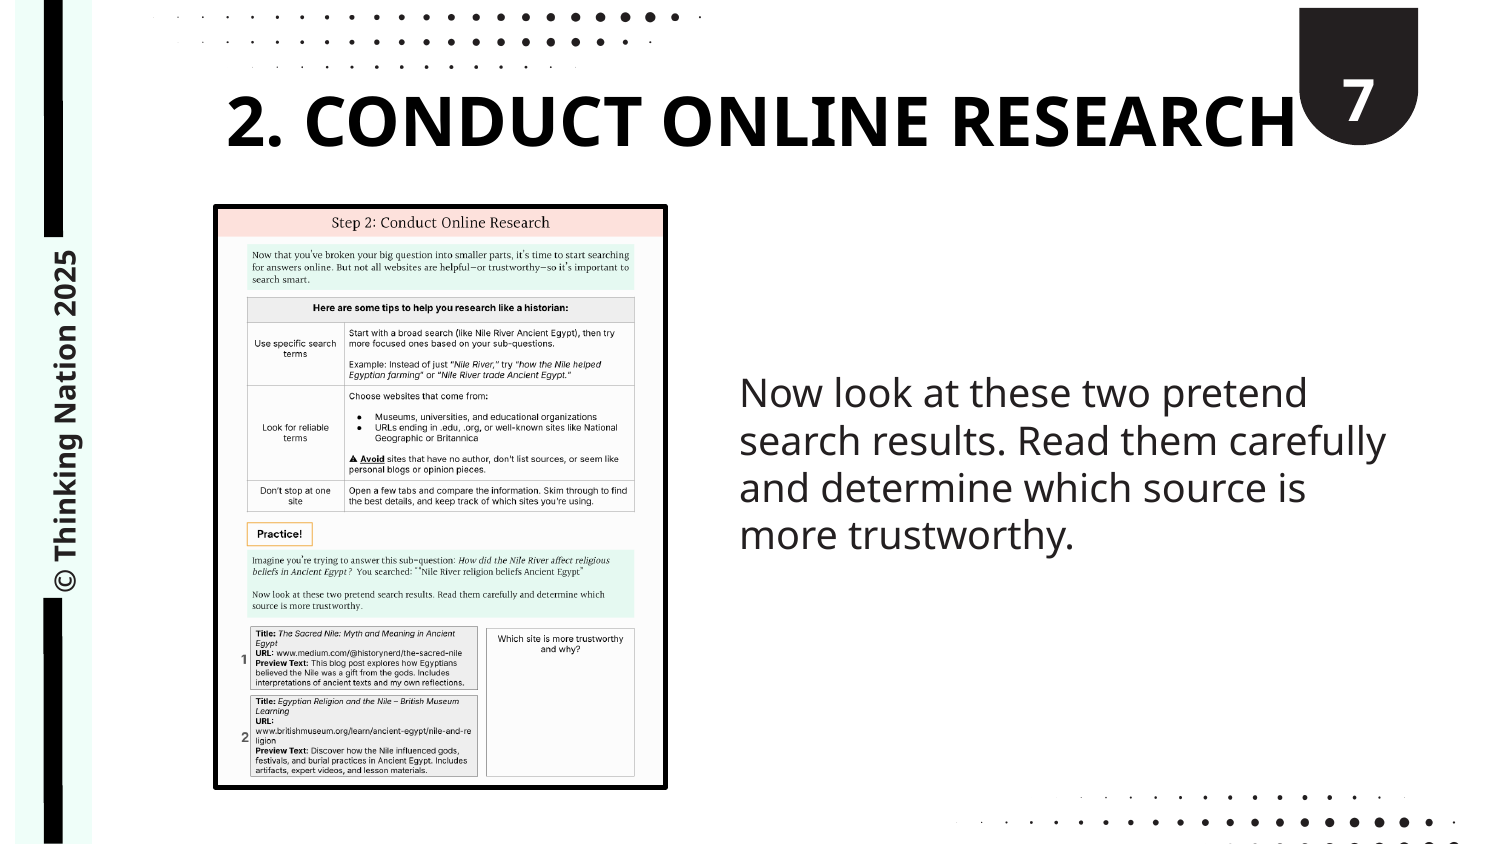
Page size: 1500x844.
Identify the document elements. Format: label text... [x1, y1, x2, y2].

text_box [882, 795, 1483, 844]
text_box 2. CONDUCT ONLINE RESEARCH [97, 77, 1392, 161]
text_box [1294, 0, 1423, 146]
text_box [128, 0, 729, 69]
picture [217, 208, 664, 786]
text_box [14, 0, 93, 844]
text_box Now look at these two pretend search results. Read them carefully and determine which source is more trustworthy. [739, 367, 1404, 558]
